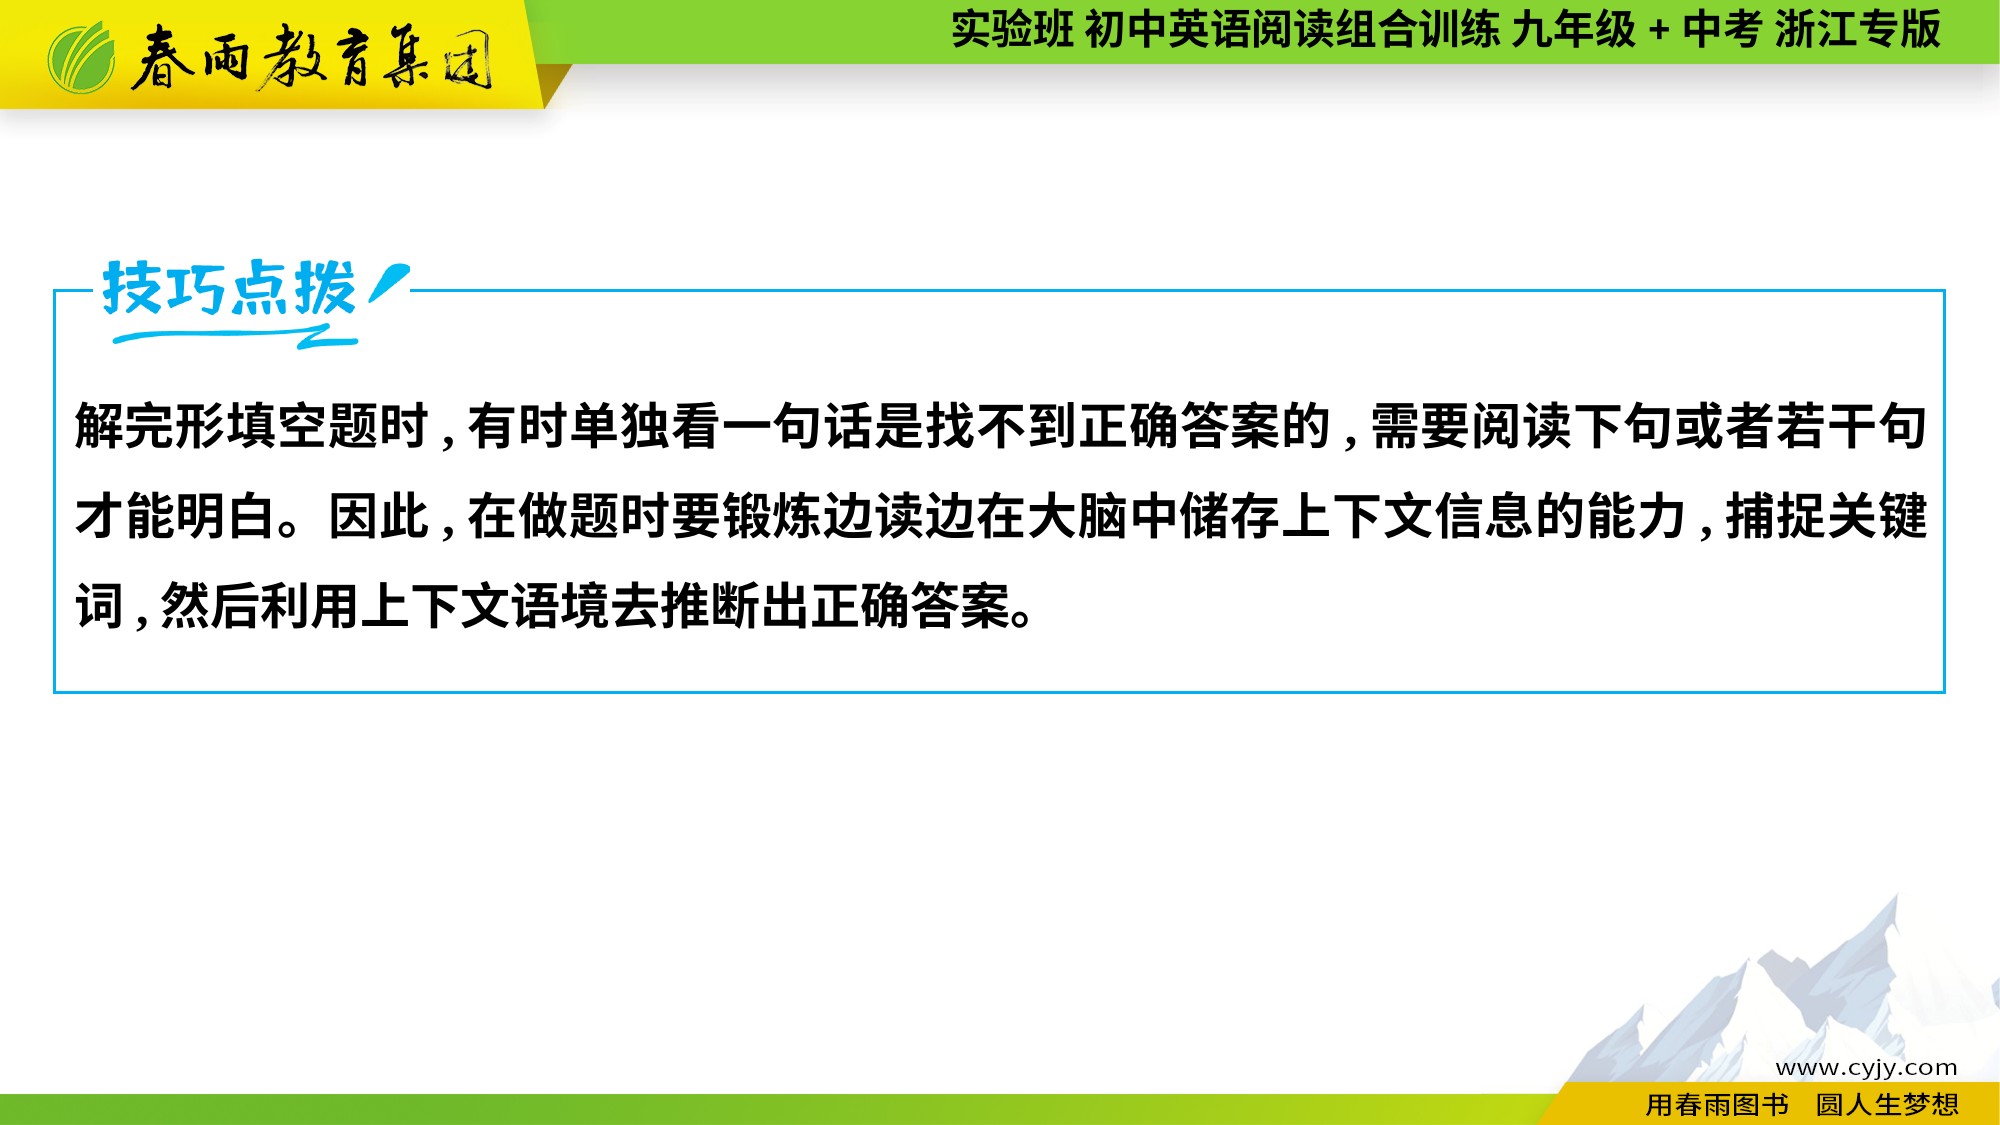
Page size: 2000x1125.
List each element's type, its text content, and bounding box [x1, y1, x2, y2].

picture [0, 0, 2000, 1125]
text_box [54, 290, 1945, 693]
list 解完形填空题时,有时单独看一句话是找不到正确答案的,需要阅读下句或者若干句才能明白。因此,在做题时要锻炼边读边在大脑中储存上下文信息的能力,捕捉关键词,然后利用上下文语境去推断出正确答案。 [59, 357, 1944, 634]
